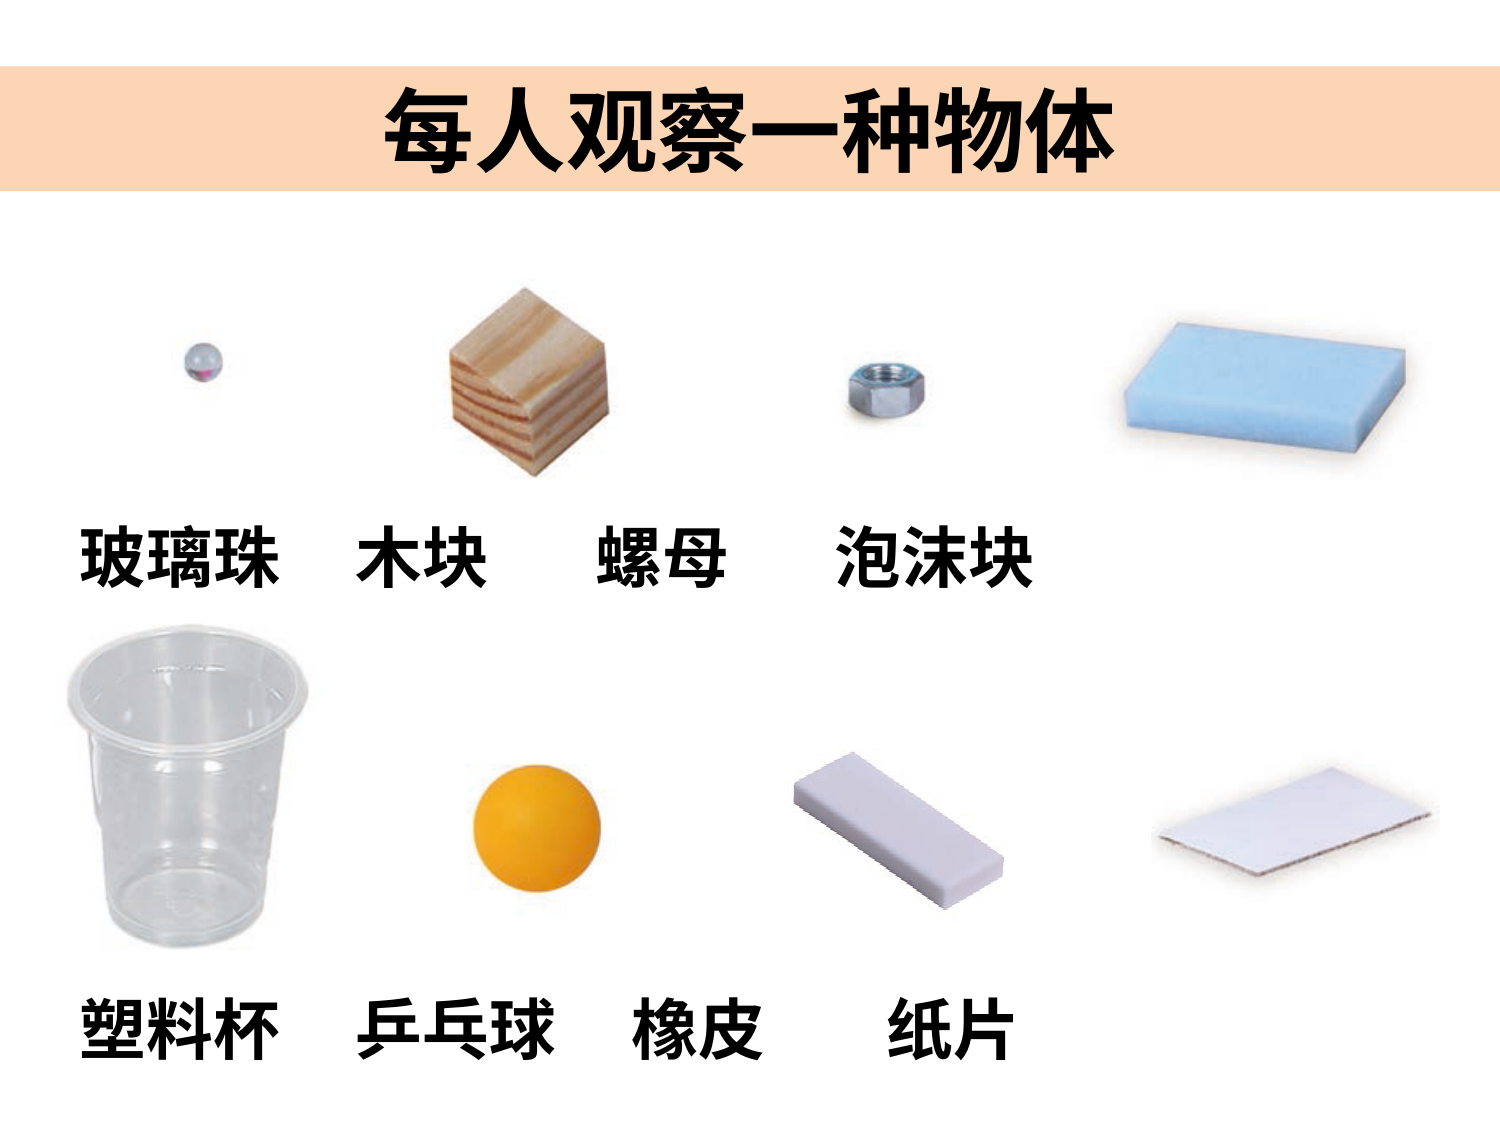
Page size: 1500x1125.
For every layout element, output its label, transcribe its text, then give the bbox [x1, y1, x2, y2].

picture [430, 278, 619, 500]
picture [1151, 739, 1440, 908]
picture [442, 739, 620, 931]
text_box 玻璃珠 木块 螺母 泡沫块 [64, 468, 1500, 603]
picture [52, 573, 335, 972]
picture [820, 326, 945, 452]
picture [1080, 266, 1439, 516]
picture [785, 727, 1050, 929]
text_box 每人观察一种物体 [0, 66, 1500, 191]
text_box 塑料杯 乒乓球 橡皮 纸片 [64, 940, 1500, 1076]
picture [170, 302, 259, 411]
